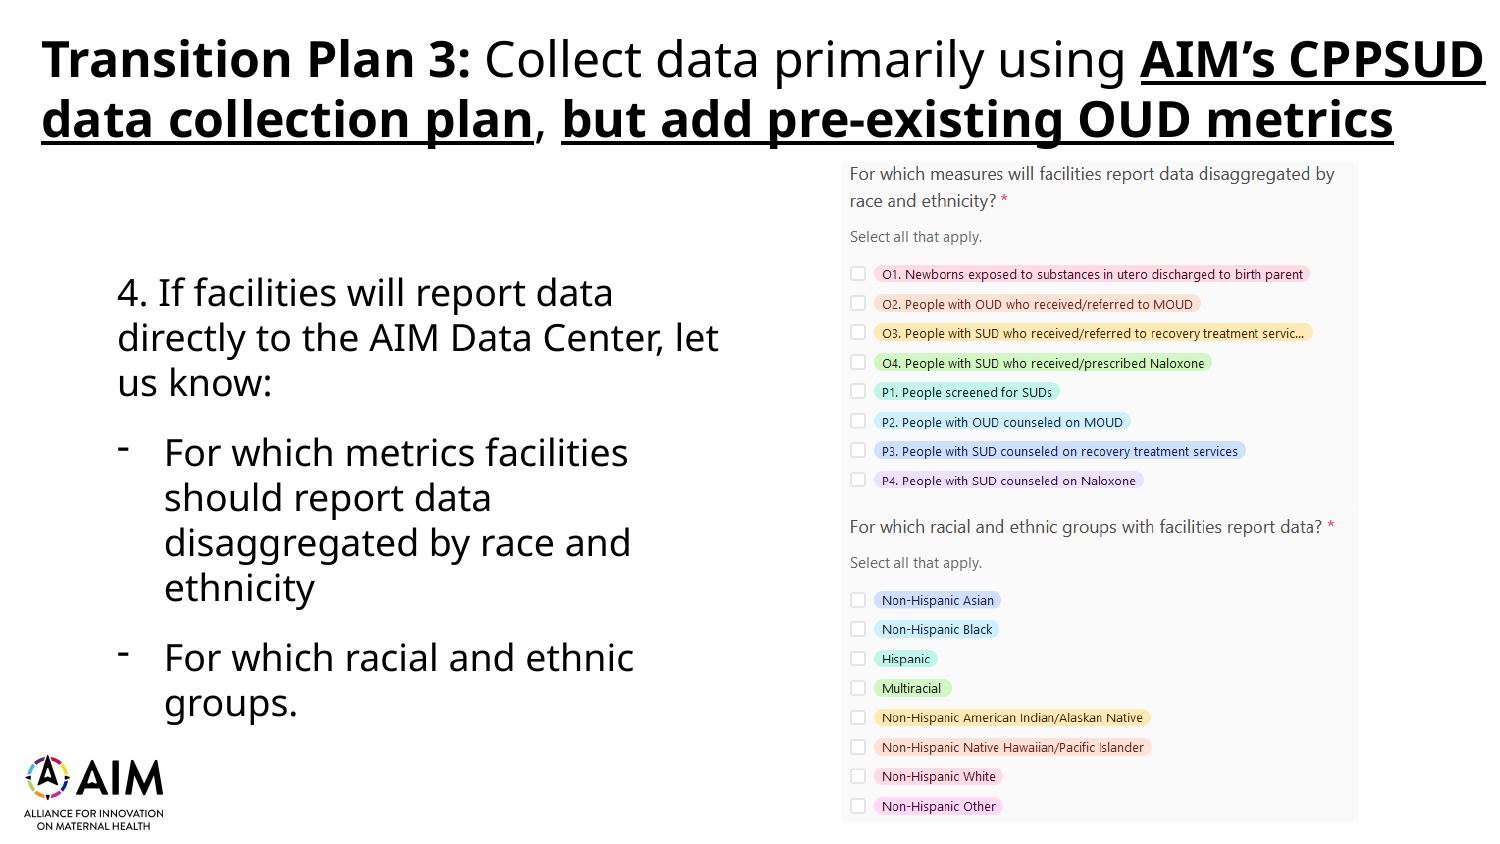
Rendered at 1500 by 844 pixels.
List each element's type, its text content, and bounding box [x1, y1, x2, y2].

text_box 4. If facilities will report data directly to the AIM Data Center, let us know: For which metrics facilities should report data disaggregated by race and ethnicity For which racial and ethnic groups. [102, 261, 766, 732]
picture [841, 162, 1359, 823]
picture [24, 755, 163, 830]
title Transition Plan 3: Collect data primarily using AIM’s CPPSUD data collection plan, but add pre-existing OUD metrics [26, 65, 1500, 163]
